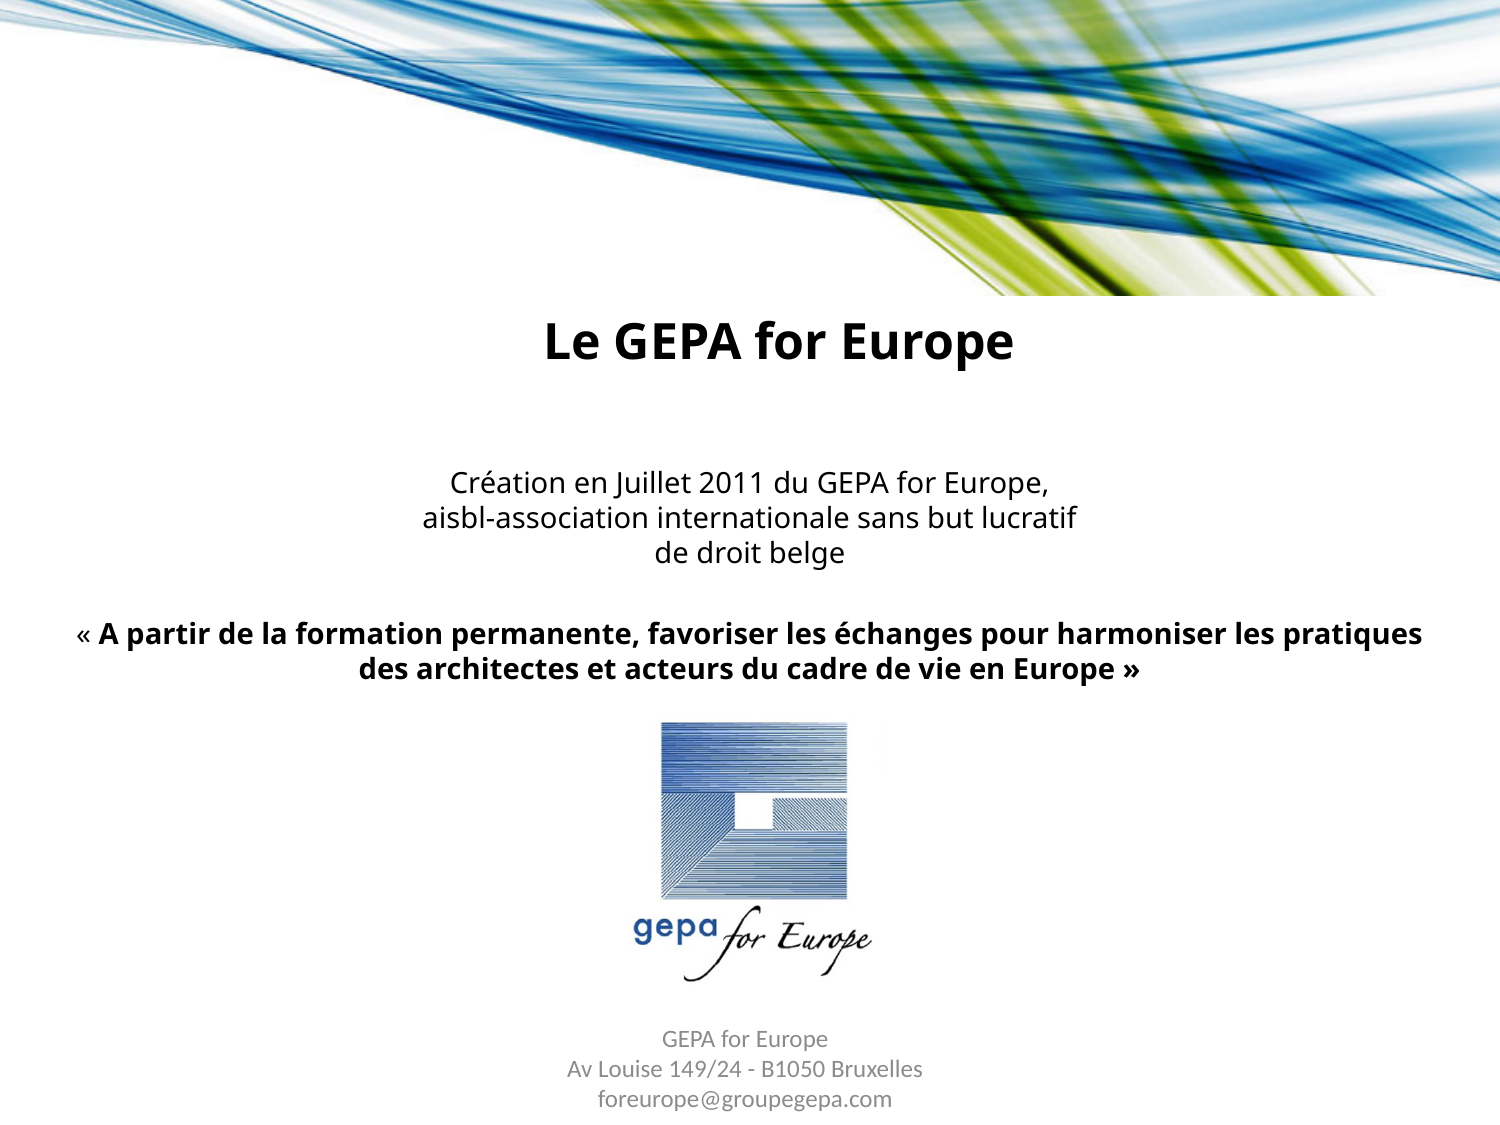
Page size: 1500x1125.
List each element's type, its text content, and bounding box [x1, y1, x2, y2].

picture [619, 692, 887, 988]
picture [0, 0, 1500, 296]
list Le GEPA for Europe [159, 304, 1400, 384]
footer GEPA for Europe Av Louise 149/24 - B1050 Bruxelles foreurope@groupegepa.com [509, 1011, 982, 1124]
title Création en Juillet 2011 du GEPA for Europe, aisbl-association internationale sans but lucratif de droit belge « A partir de la formation permanente, favoriser les échanges pour harmoniser les pratiques des architectes et acteurs du cadre de vie en Europe » [41, 397, 1459, 1018]
